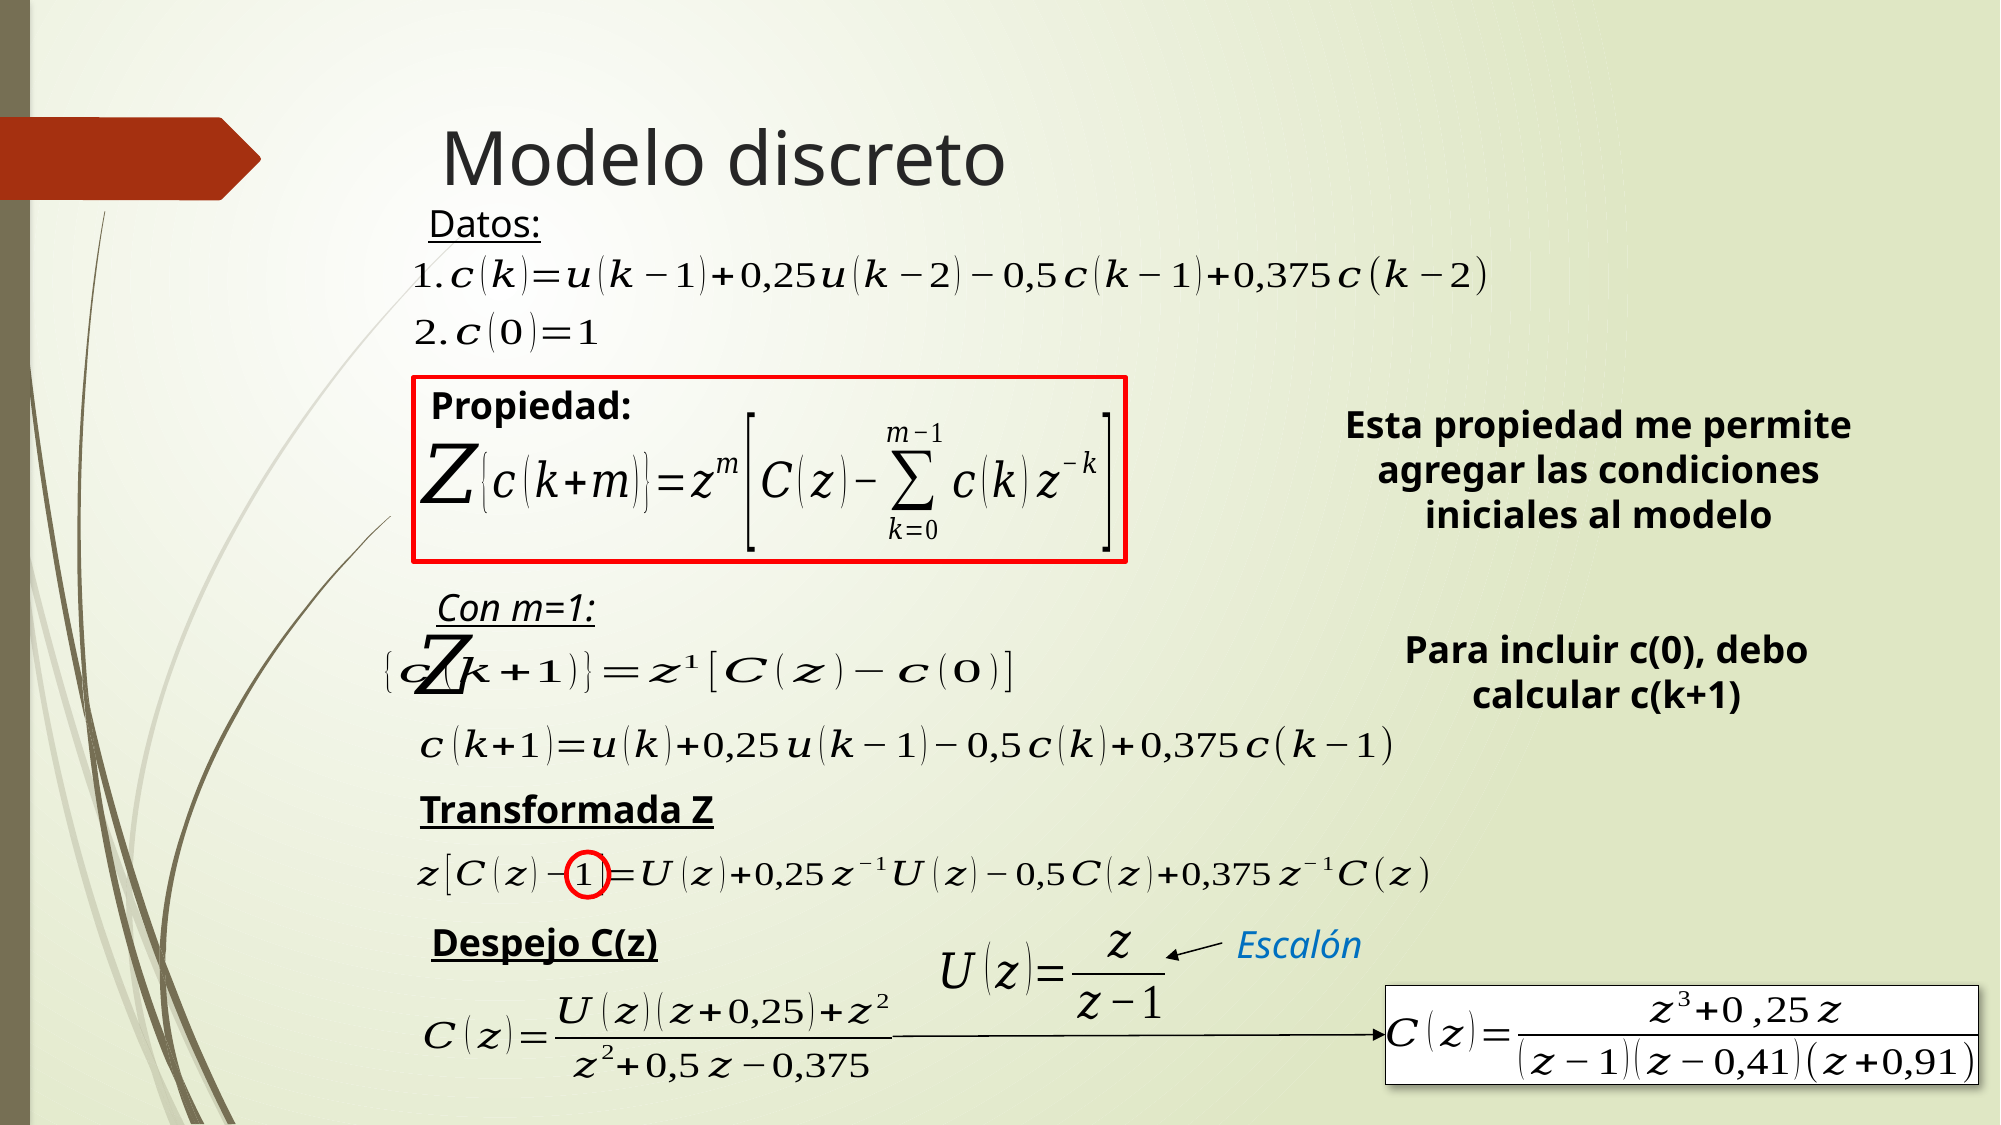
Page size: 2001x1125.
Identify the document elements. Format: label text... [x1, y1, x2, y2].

text_box Transformada Z [404, 778, 729, 838]
text_box Para incluir c(0), debo calcular c(k+1) [1331, 619, 1882, 724]
text_box Con m=1: [421, 576, 611, 637]
text_box Datos: [413, 192, 557, 253]
text_box [565, 850, 611, 899]
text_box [1165, 943, 1215, 959]
text_box Escalón [1221, 913, 1378, 973]
title Modelo discreto [425, 102, 1888, 313]
text_box Esta propiedad me permite agregar las condiciones iniciales al modelo [1323, 393, 1874, 544]
text_box [413, 376, 1127, 563]
text_box Despejo C(z) [416, 911, 674, 972]
